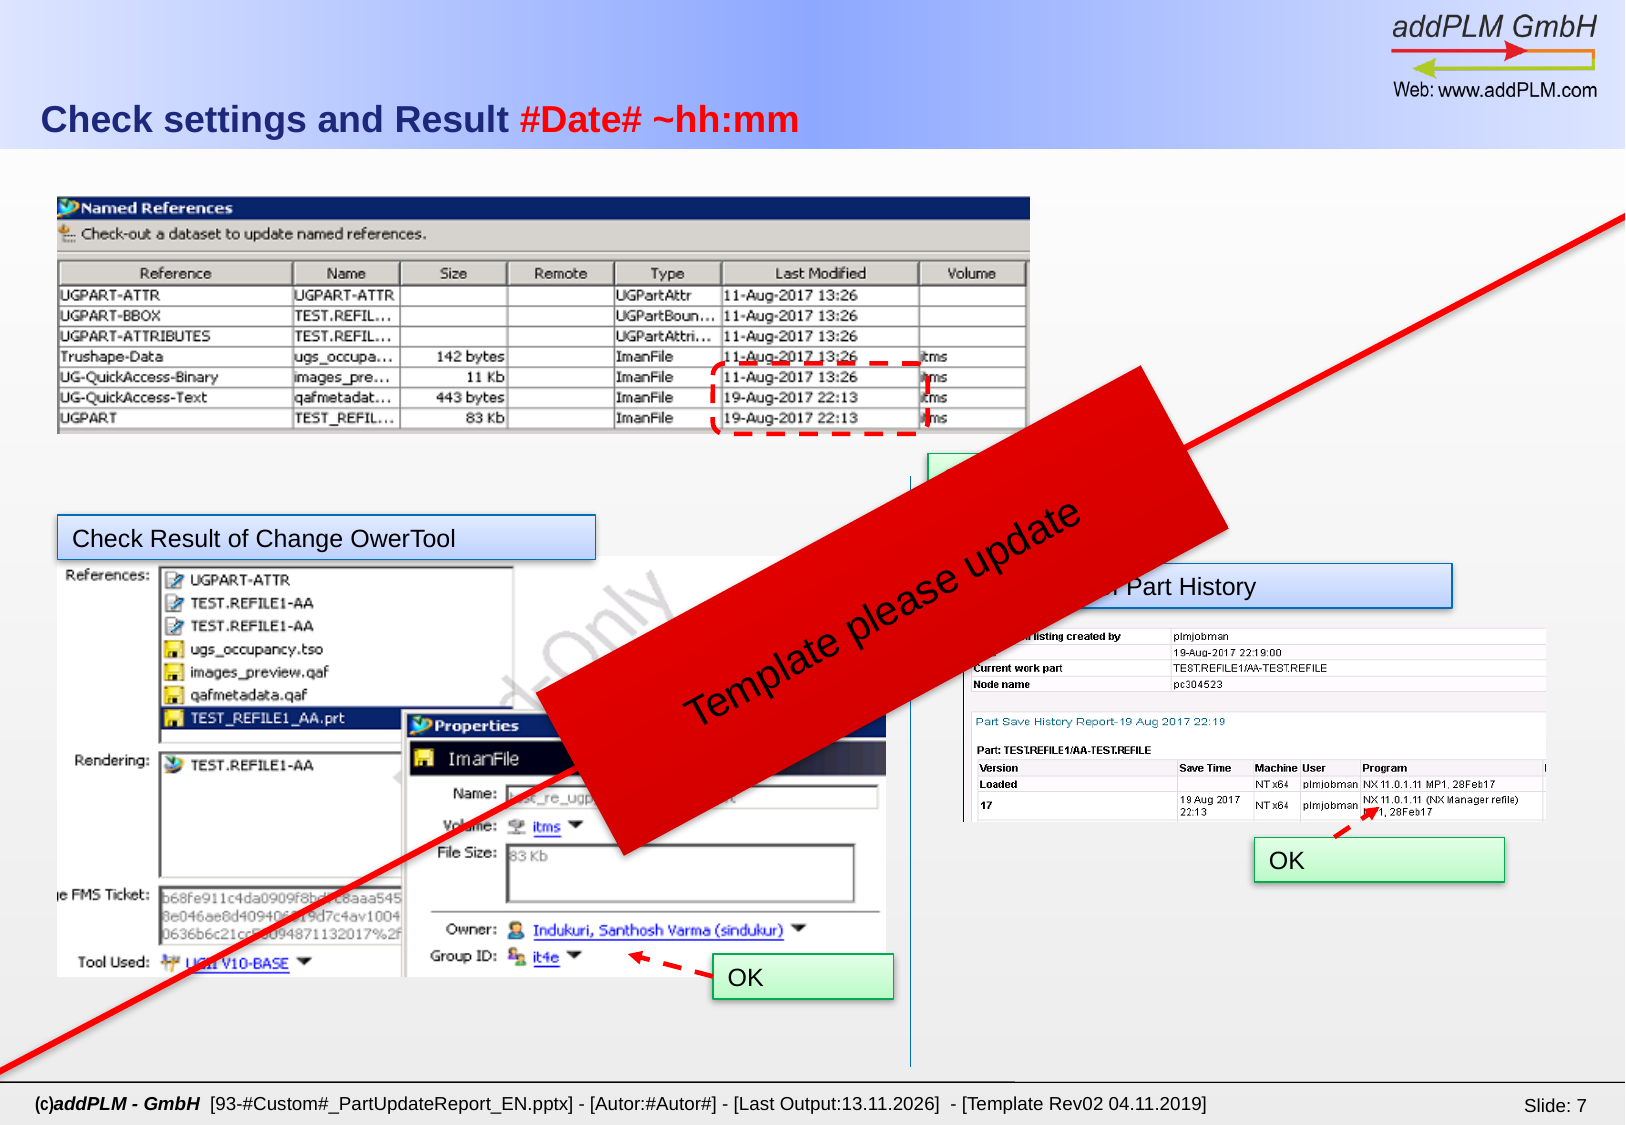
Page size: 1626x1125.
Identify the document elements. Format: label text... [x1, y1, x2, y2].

title Check settings and Result #Date# ~hh:mm [40, 67, 1582, 84]
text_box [0, 87, 1625, 1125]
picture [1391, 14, 1597, 87]
